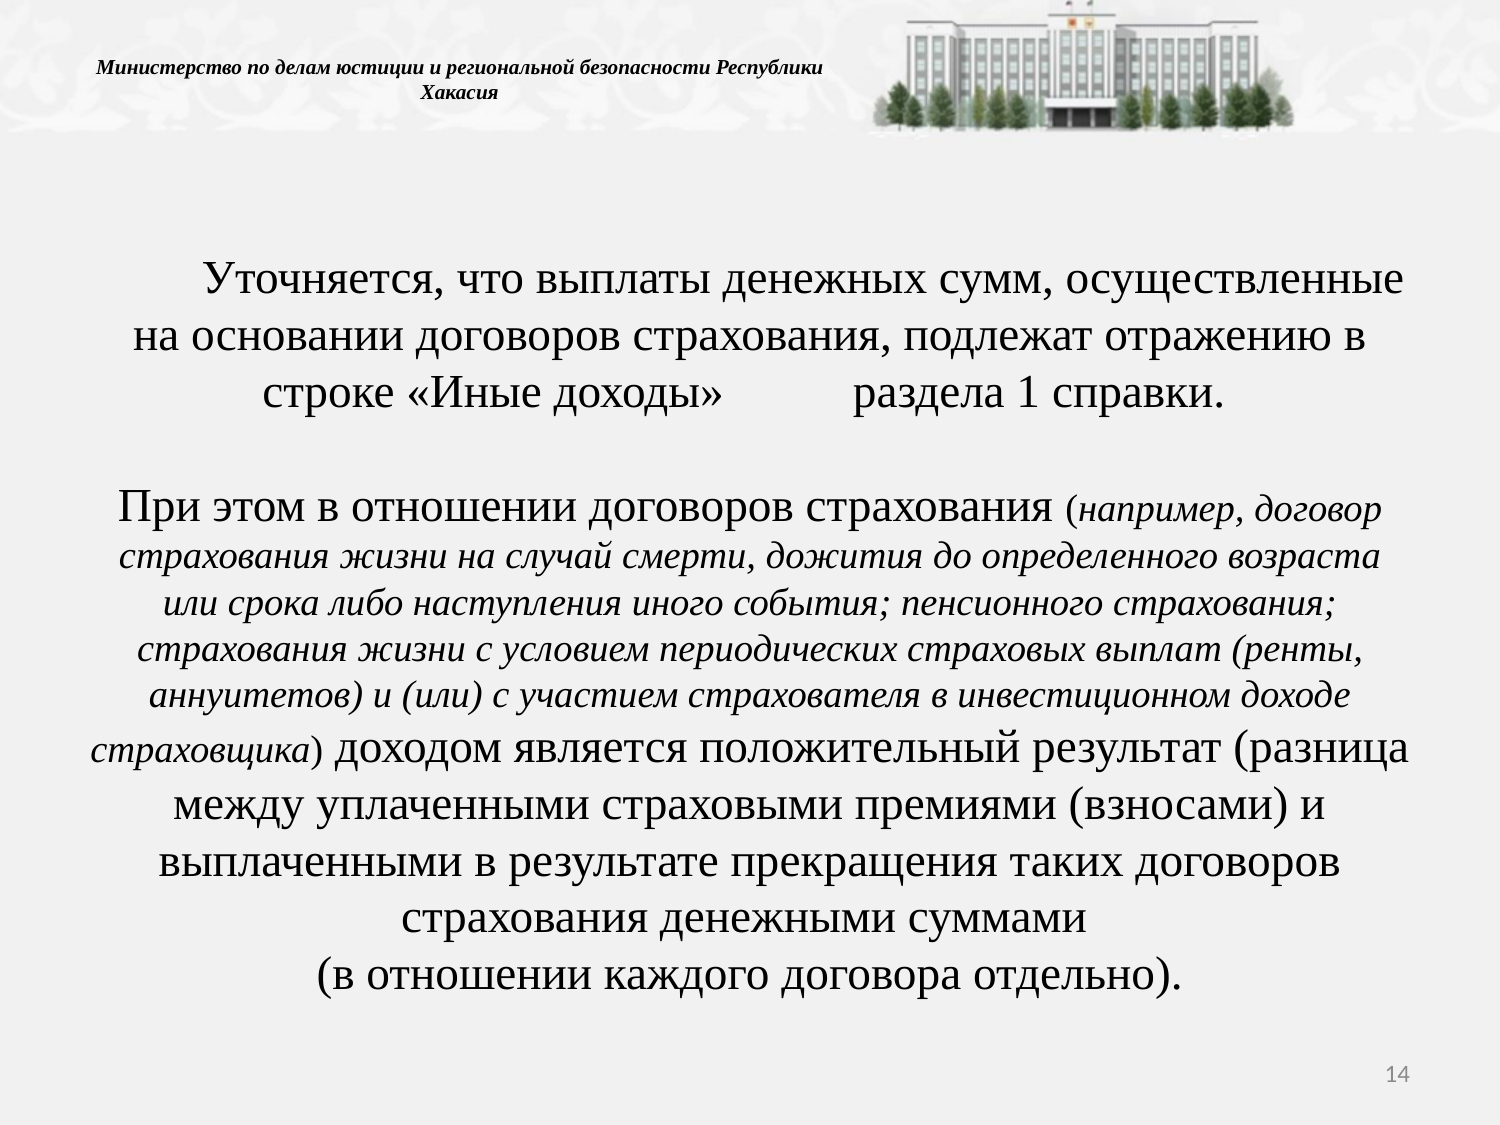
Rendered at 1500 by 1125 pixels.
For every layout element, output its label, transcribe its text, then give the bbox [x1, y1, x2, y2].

slide_number 14 [1074, 1042, 1425, 1103]
list Уточняется, что выплаты денежных сумм, осуществленные на основании договоров страхования, подлежат отражению в строке «Иные доходы» раздела 1 справки. При этом в отношении договоров страхования (например, договор страхования жизни на случай смерти, дожития до определенного возраста или срока либо наступления иного события; пенсионного страхования; страхования жизни с условием периодических страховых выплат (ренты, аннуитетов) и (или) с участием страхователя в инвестиционном доходе страховщика) доходом является положительный результат (разница между уплаченными страховыми премиями (взносами) и выплаченными в результате прекращения таких договоров страхования денежными суммами (в отношении каждого договора отдельно). [75, 172, 1425, 1035]
title Министерство по делам юстиции и региональной безопасности Республики Хакасия [75, 45, 845, 138]
picture [0, 0, 1500, 1125]
